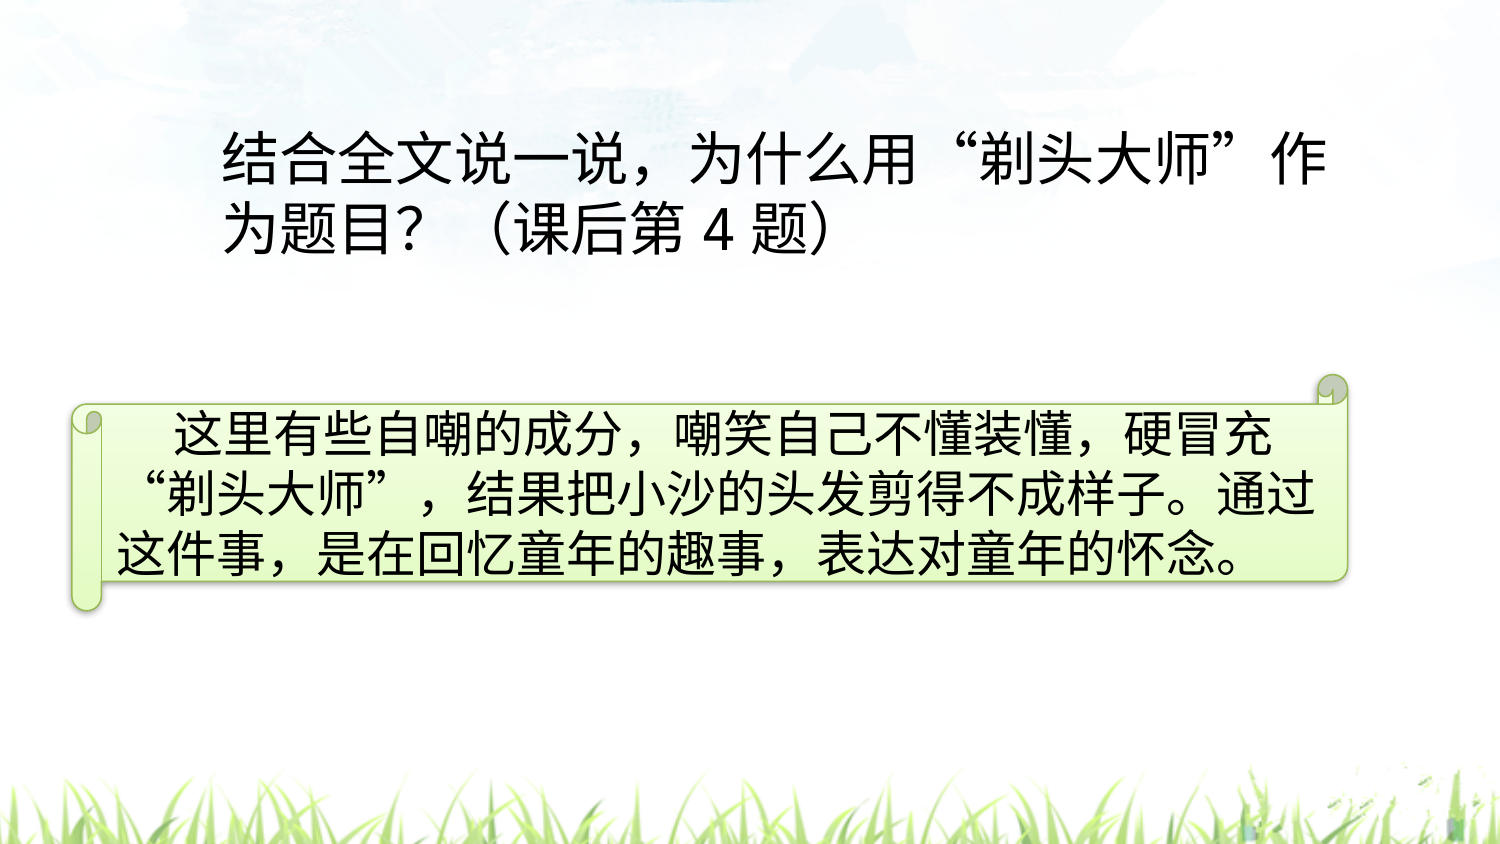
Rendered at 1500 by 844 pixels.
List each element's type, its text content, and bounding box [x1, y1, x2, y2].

text_box 这里有些自嘲的成分，嘲笑自己不懂装懂，硬冒充“剃头大师”，结果把小沙的头发剪得不成样子。通过这件事，是在回忆童年的趣事，表达对童年的怀念。 [71, 373, 1349, 612]
picture [0, 0, 1500, 844]
text_box 结合全文说一说，为什么用“剃头大师”作为题目？（课后第4题） [206, 114, 1353, 270]
